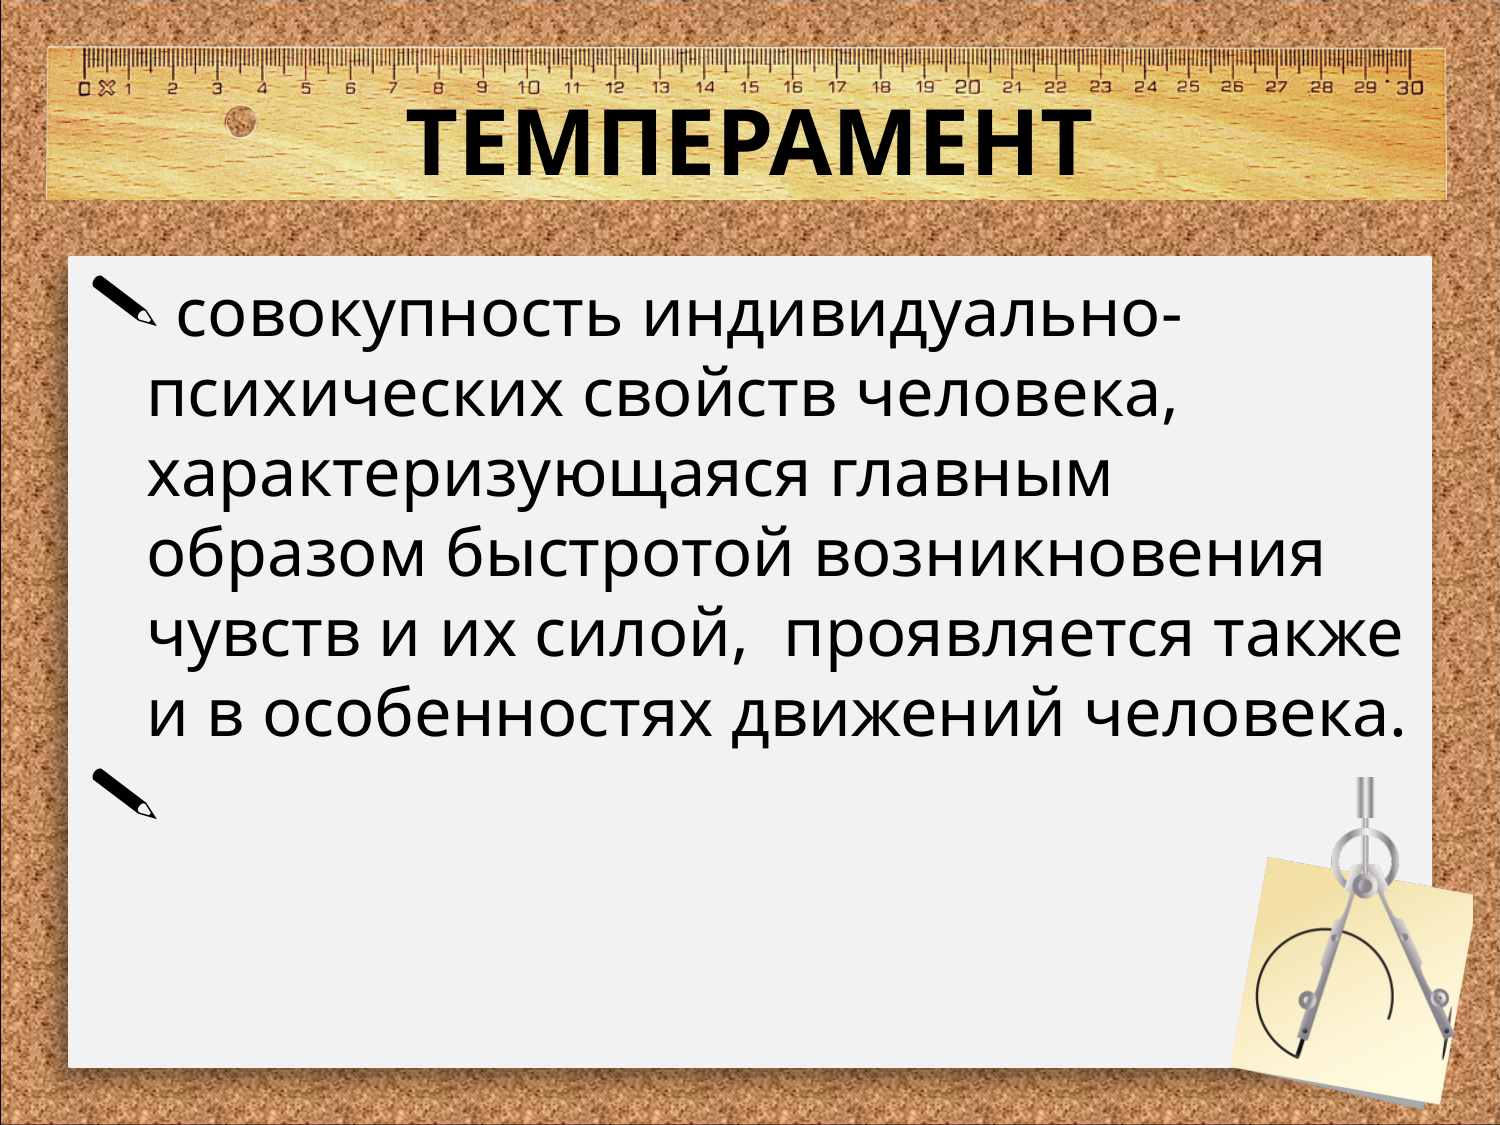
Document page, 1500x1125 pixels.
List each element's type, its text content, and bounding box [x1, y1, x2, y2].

title ТЕМПЕРАМЕНТ [74, 44, 1426, 233]
list совокупность индивидуально-психических свойств человека, характеризующаяся главным образом быстротой возникновения чувств и их силой, проявляется также и в особенностях движений человека. [74, 262, 1426, 1006]
picture [0, 0, 1500, 1125]
